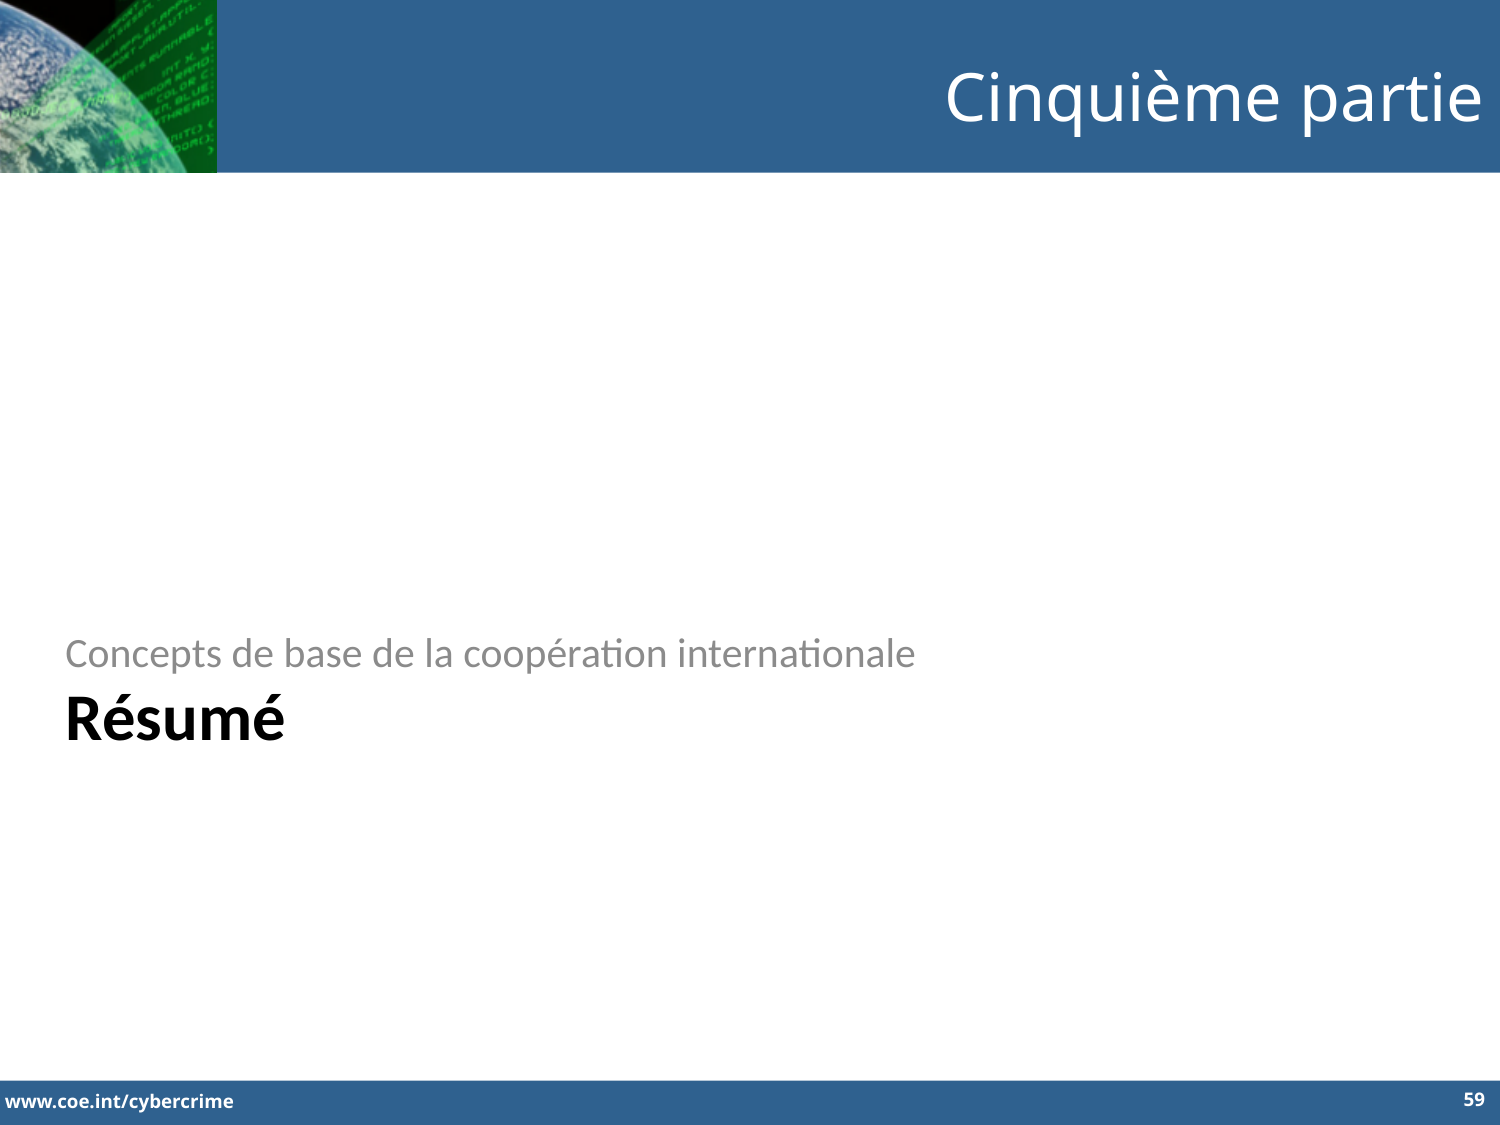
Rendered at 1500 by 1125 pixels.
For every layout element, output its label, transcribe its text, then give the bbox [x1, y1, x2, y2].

text_box Cinquième partie [309, 18, 1500, 171]
text_box Concepts de base de la coopération internationale [50, 624, 1326, 682]
text_box Résumé [50, 681, 1450, 761]
picture [0, 1, 217, 173]
slide_number 59 [1162, 1080, 1500, 1125]
